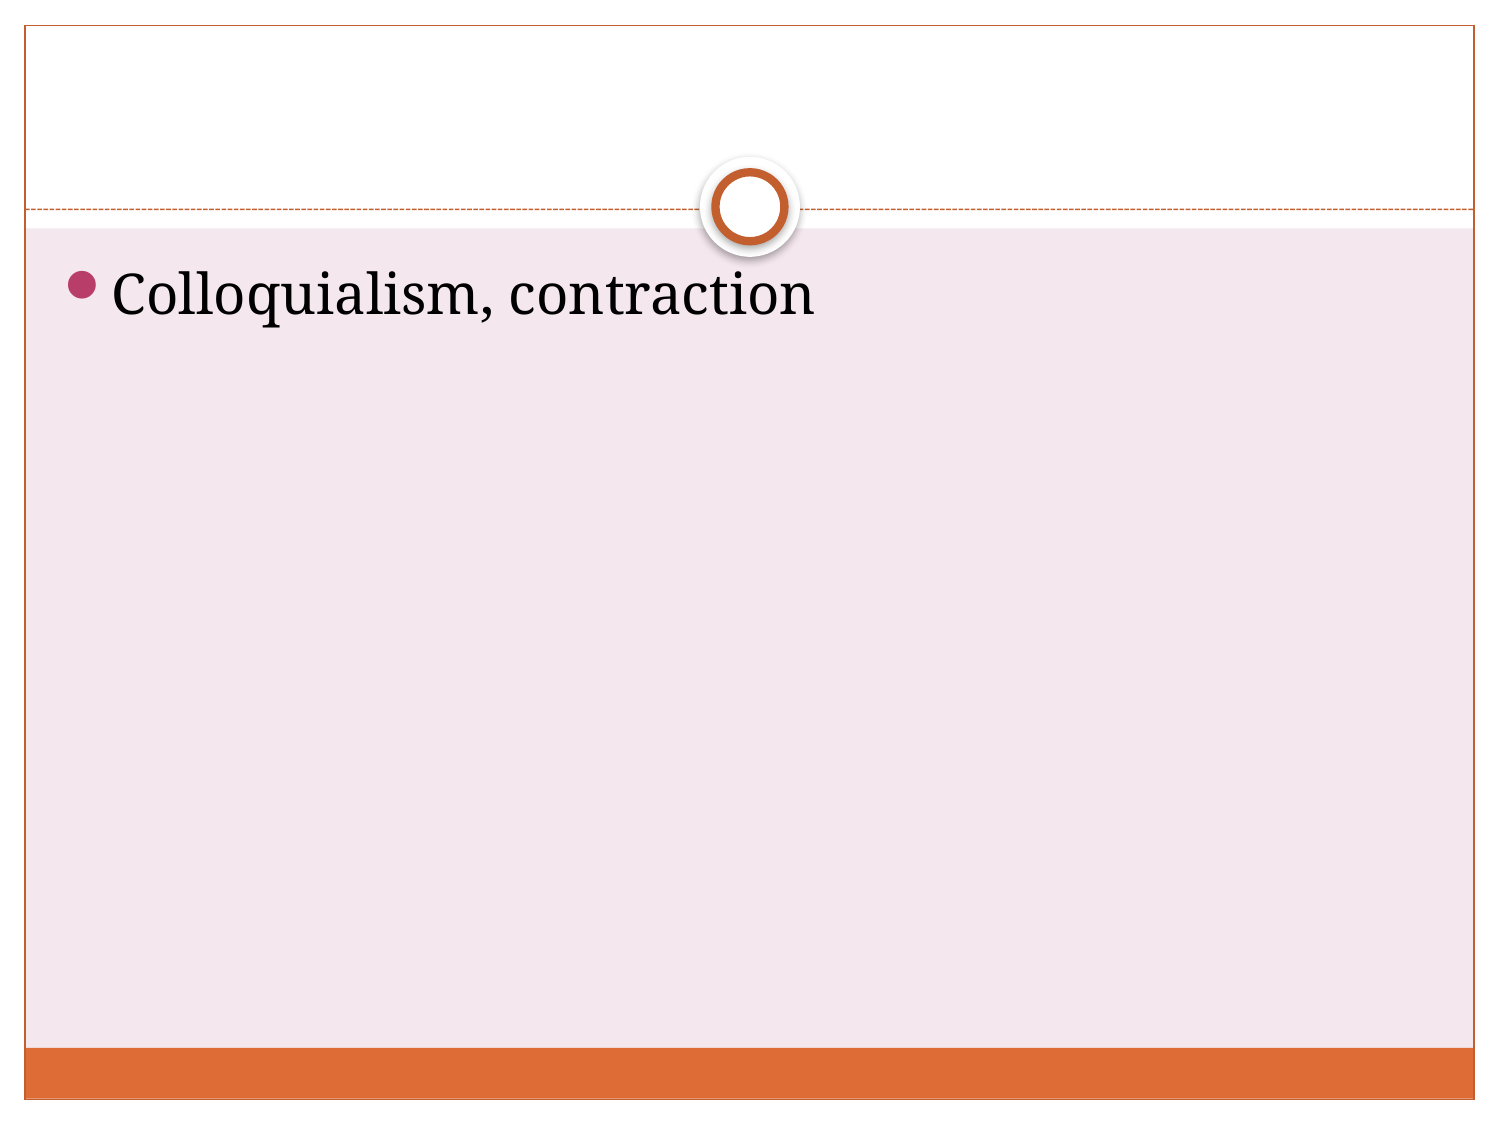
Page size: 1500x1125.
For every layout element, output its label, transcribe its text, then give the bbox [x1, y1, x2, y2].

list Colloquialism, contraction [49, 250, 1445, 1001]
